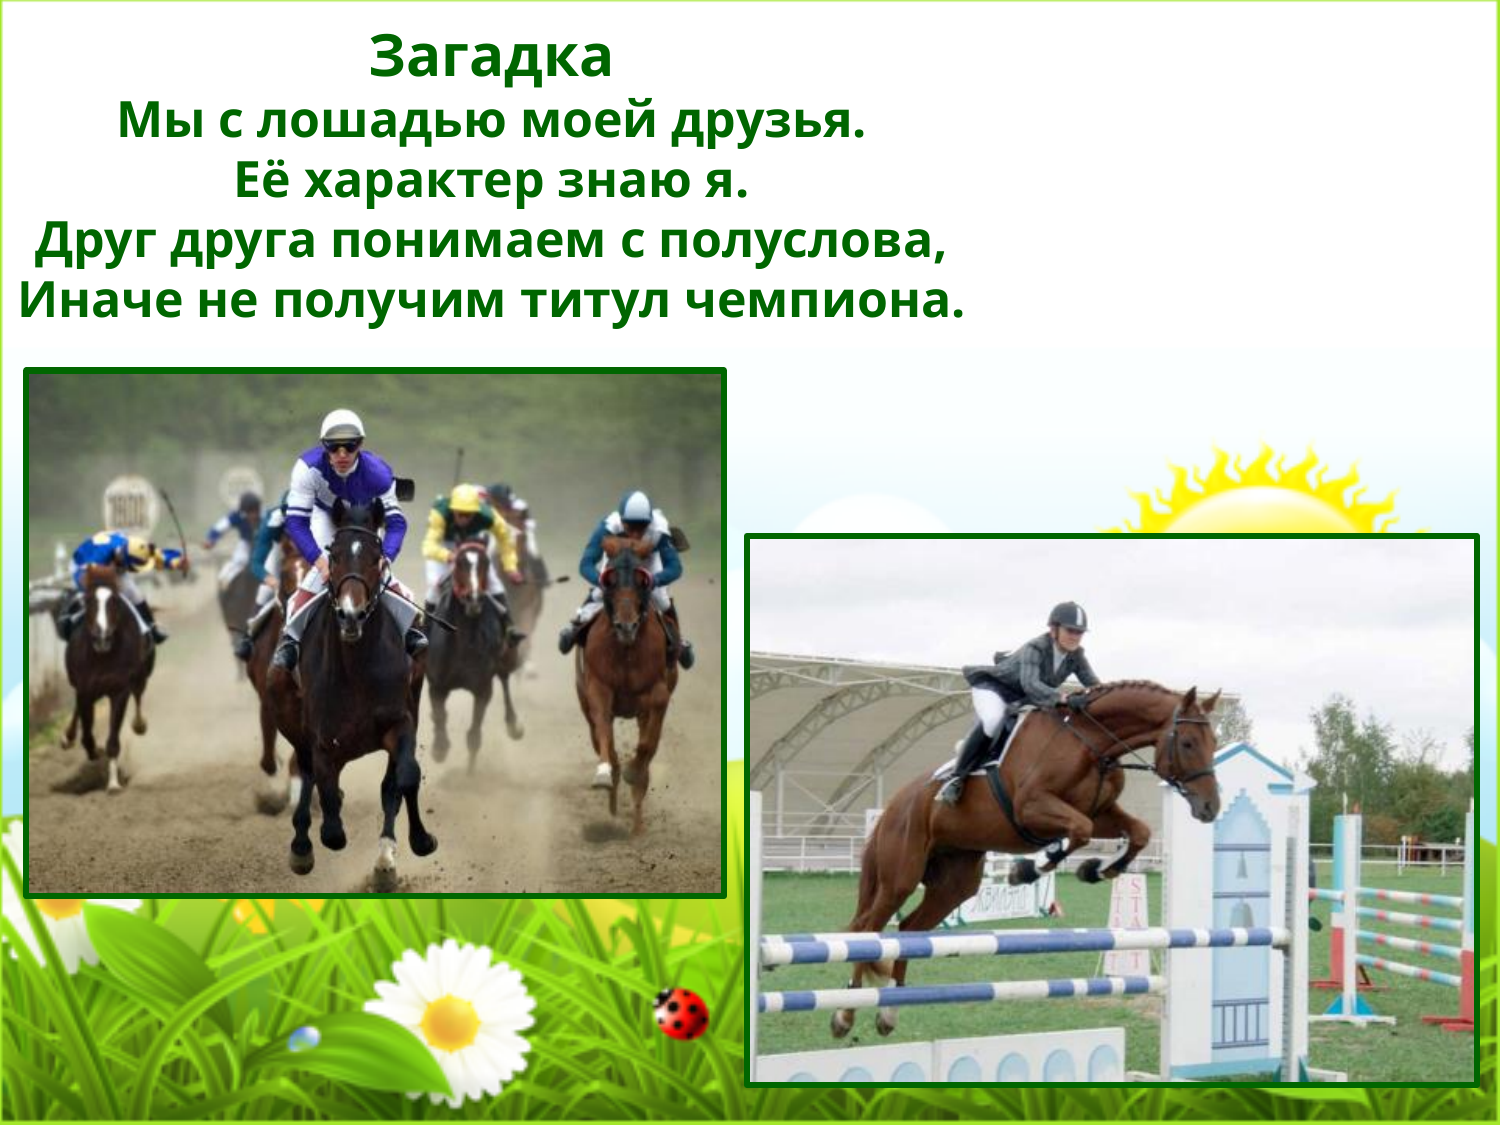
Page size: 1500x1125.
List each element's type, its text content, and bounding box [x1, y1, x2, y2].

title Загадка Мы с лошадью моей друзья. Её характер знаю я. Друг друга понимаем с полуслова, Иначе не получим титул чемпиона. [0, 113, 1167, 292]
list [29, 373, 722, 894]
picture [0, 0, 1500, 1125]
